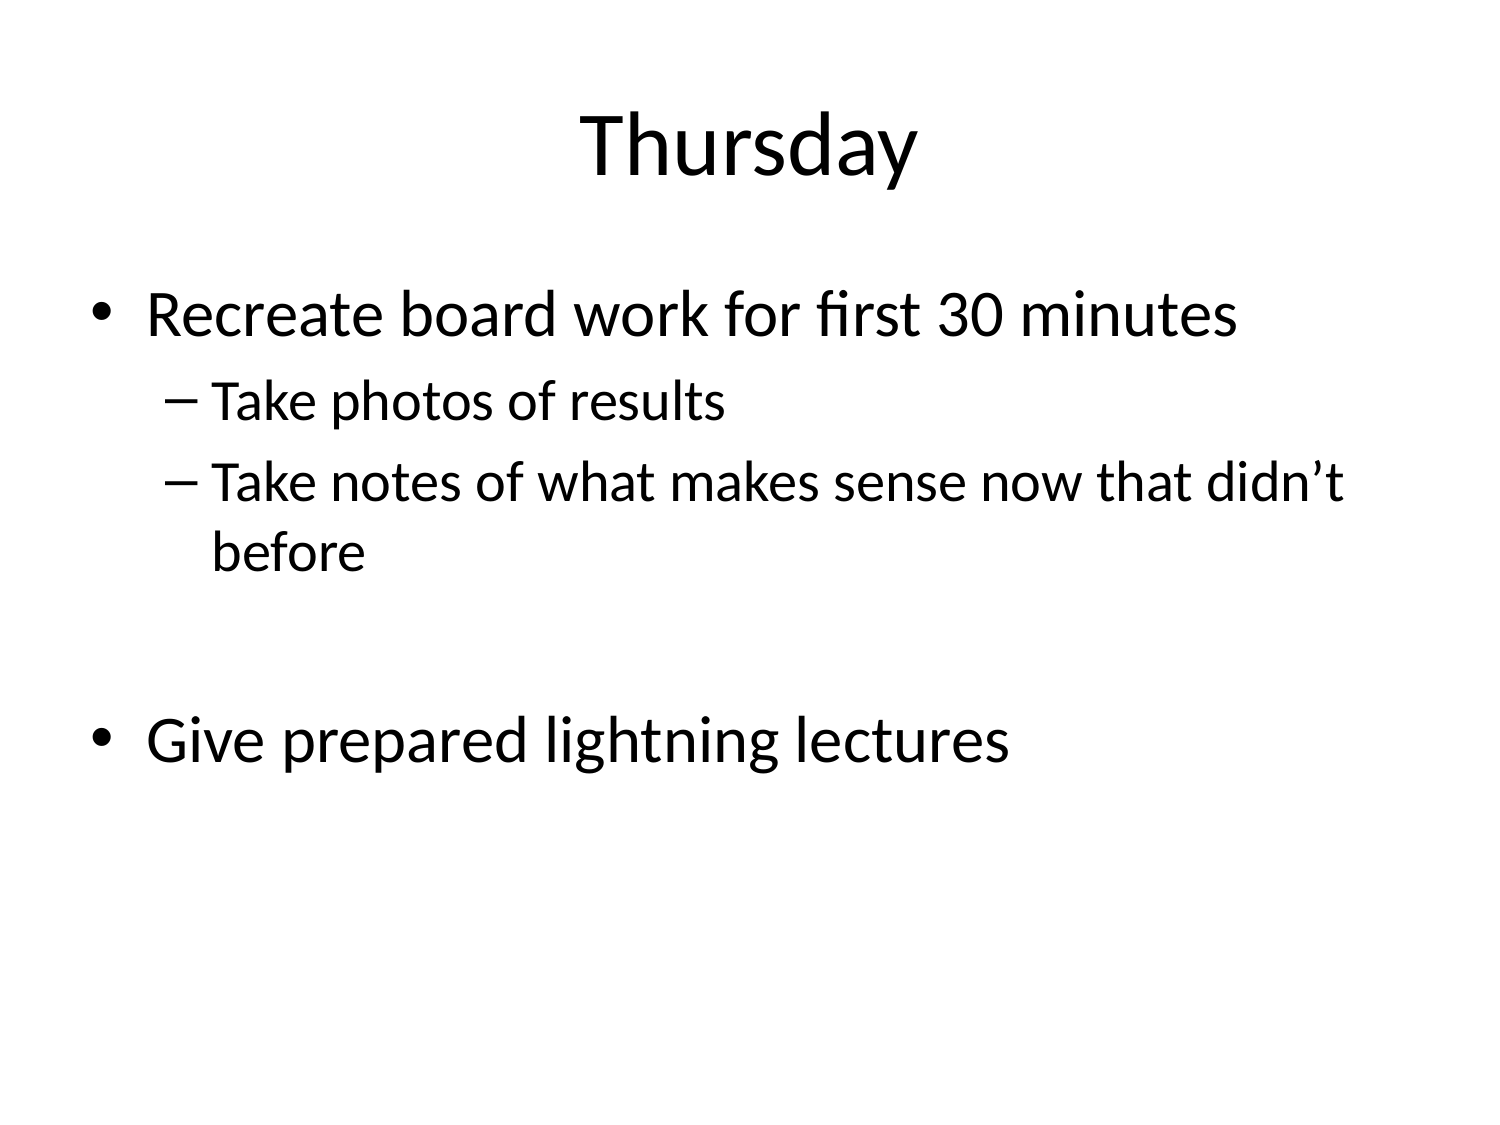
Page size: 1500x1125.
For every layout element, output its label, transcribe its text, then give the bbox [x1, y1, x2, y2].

list Recreate board work for first 30 minutes Take photos of results Take notes of what makes sense now that didn’t before Give prepared lightning lectures [75, 262, 1425, 1005]
title Thursday [75, 45, 1425, 233]
